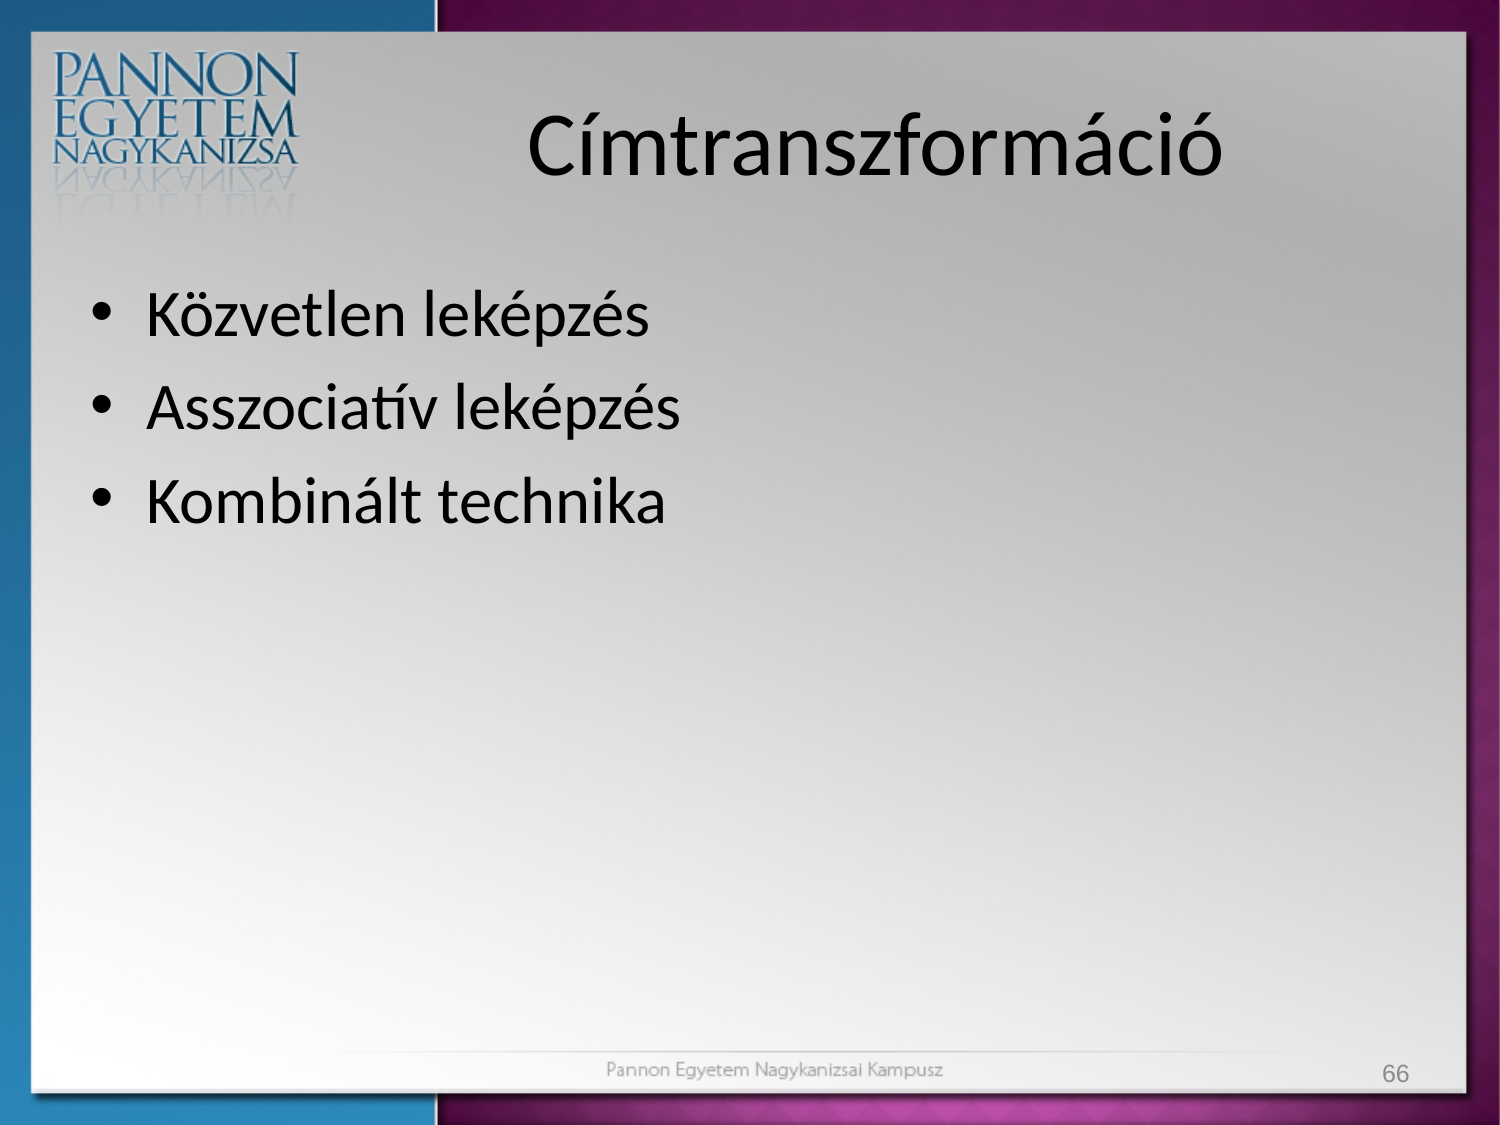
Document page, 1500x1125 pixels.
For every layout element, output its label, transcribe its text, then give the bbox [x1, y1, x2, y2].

list Közvetlen leképzés Asszociatív leképzés Kombinált technika [75, 262, 1425, 1038]
title Címtranszformáció [328, 45, 1425, 233]
picture [0, 0, 1500, 1125]
slide_number 66 [1074, 1042, 1425, 1103]
